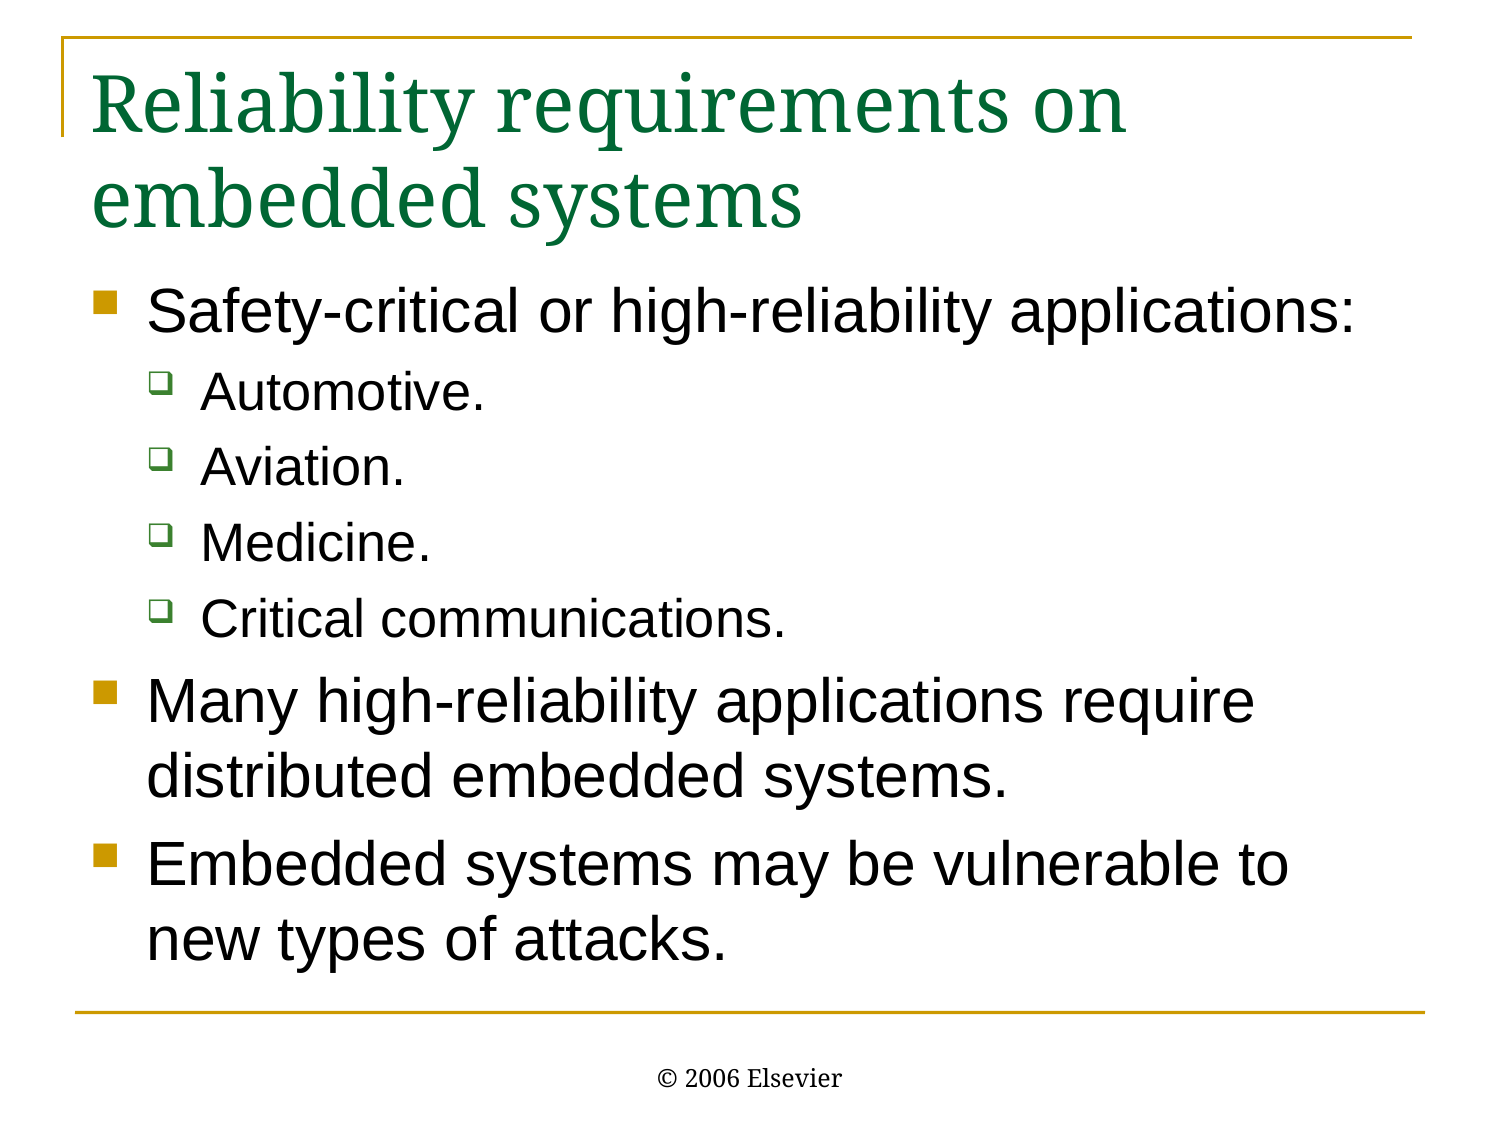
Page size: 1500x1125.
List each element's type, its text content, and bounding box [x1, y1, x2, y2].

footer © 2006 Elsevier [512, 1025, 988, 1100]
list Safety-critical or high-reliability applications: Automotive. Aviation. Medicine. Critical communications. Many high-reliability applications require distributed embedded systems. Embedded systems may be vulnerable to new types of attacks. [75, 262, 1425, 1006]
title Reliability requirements on embedded systems [75, 45, 1425, 233]
